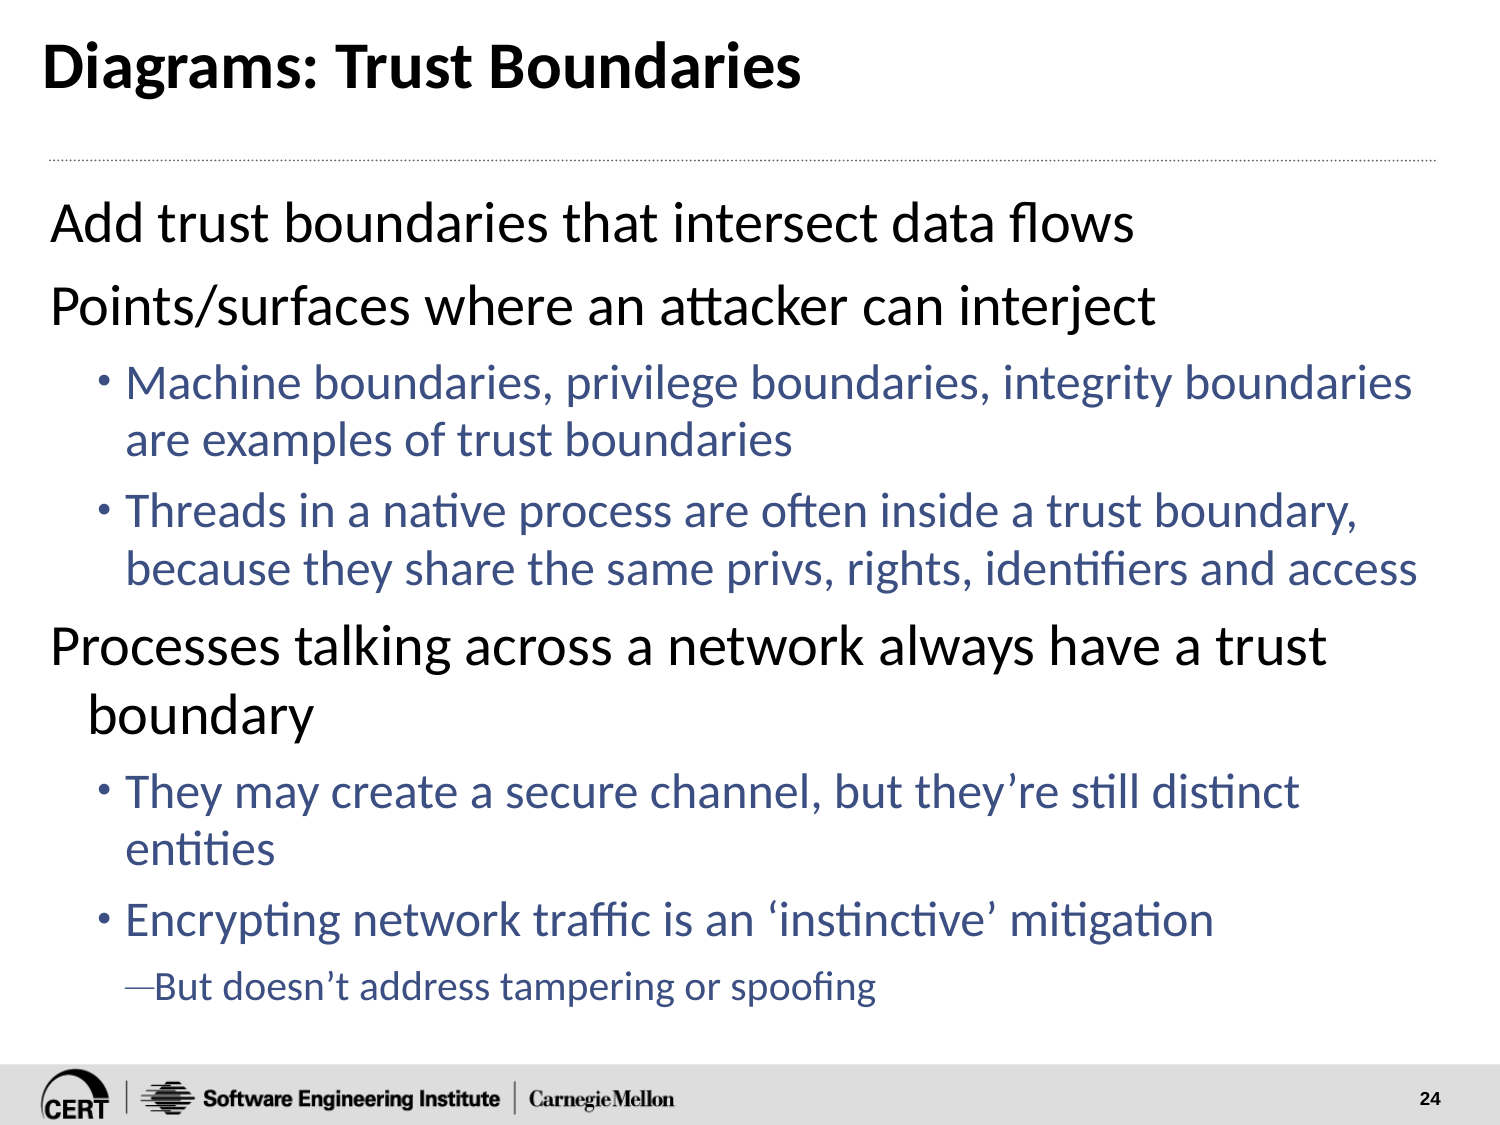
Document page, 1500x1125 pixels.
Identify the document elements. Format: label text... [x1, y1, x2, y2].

title Diagrams: Trust Boundaries [42, 37, 1434, 155]
list Add trust boundaries that intersect data flows Points/surfaces where an attacker can interject Machine boundaries, privilege boundaries, integrity boundaries are examples of trust boundaries Threads in a native process are often inside a trust boundary, because they share the same privs, rights, identifiers and access Processes talking across a network always have a trust boundary They may create a secure channel, but they’re still distinct entities Encrypting network traffic is an ‘instinctive’ mitigation But doesn’t address tampering or spoofing [49, 187, 1438, 1001]
picture [24, 1065, 688, 1125]
